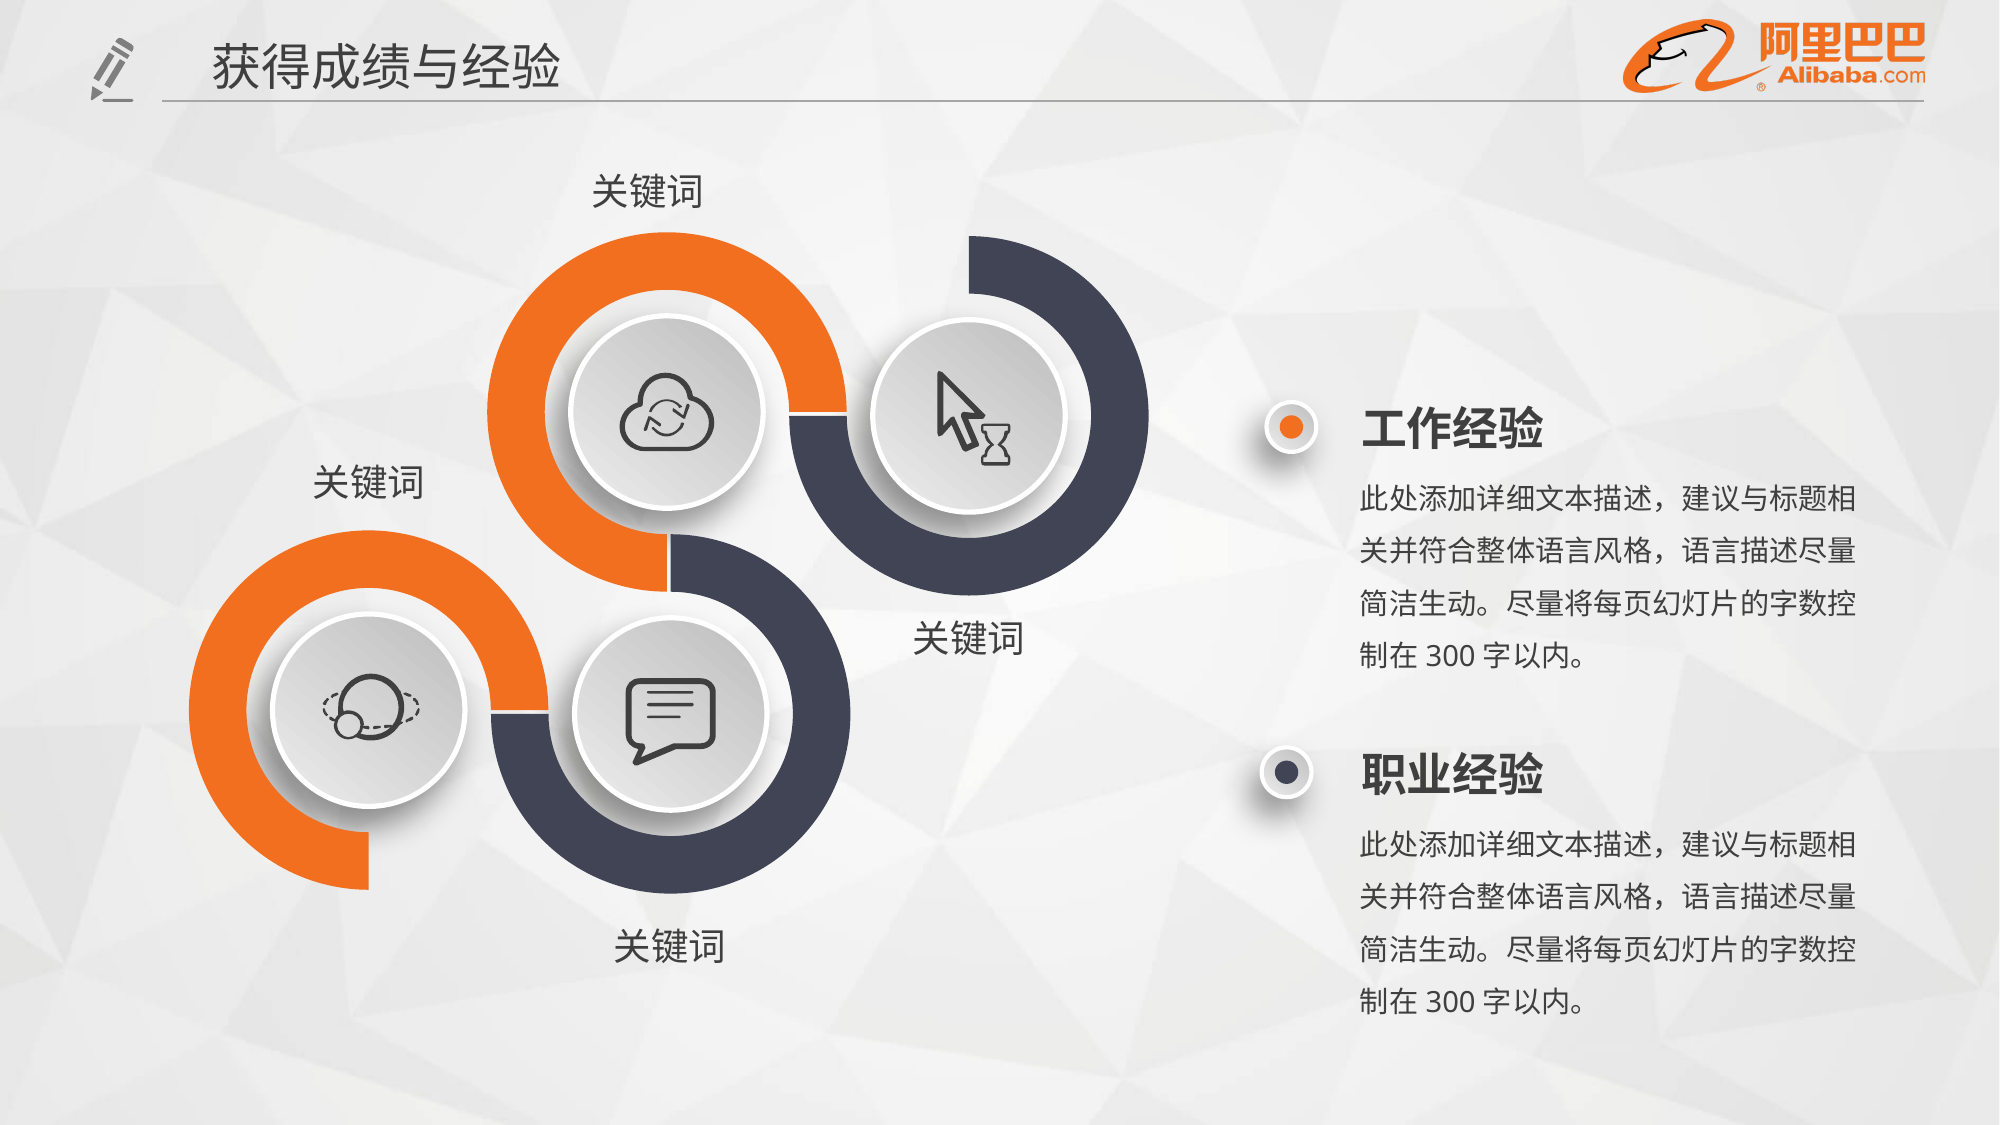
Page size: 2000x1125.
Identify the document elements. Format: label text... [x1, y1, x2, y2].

text_box [104, 59, 126, 89]
text_box 关键词 [297, 451, 440, 512]
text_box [272, 613, 466, 807]
text_box [186, 528, 551, 892]
text_box 工作经验 [1346, 392, 1560, 455]
text_box 关键词 [897, 607, 1041, 668]
text_box 此处添加详细文本描述，建议与标题相关并符合整体语言风格，语言描述尽量简洁生动。尽量将每页幻灯片的字数控制在300字以内。 [1345, 455, 1898, 681]
picture [0, 0, 2000, 1125]
text_box [787, 234, 1151, 598]
text_box [110, 45, 130, 59]
text_box [93, 52, 115, 82]
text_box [872, 319, 1066, 513]
text_box [115, 37, 134, 52]
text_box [1261, 747, 1312, 798]
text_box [1266, 401, 1317, 453]
text_box 关键词 [599, 915, 742, 976]
text_box [102, 98, 134, 102]
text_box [574, 617, 768, 811]
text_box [570, 315, 764, 509]
text_box [485, 230, 849, 594]
text_box [90, 86, 104, 101]
text_box 关键词 [576, 160, 720, 221]
text_box 职业经验 [1346, 738, 1560, 801]
text_box 此处添加详细文本描述，建议与标题相关并符合整体语言风格，语言描述尽量简洁生动。尽量将每页幻灯片的字数控制在300字以内。 [1345, 801, 1874, 1026]
text_box 获得成绩与经验 [196, 28, 577, 100]
text_box [488, 532, 853, 896]
